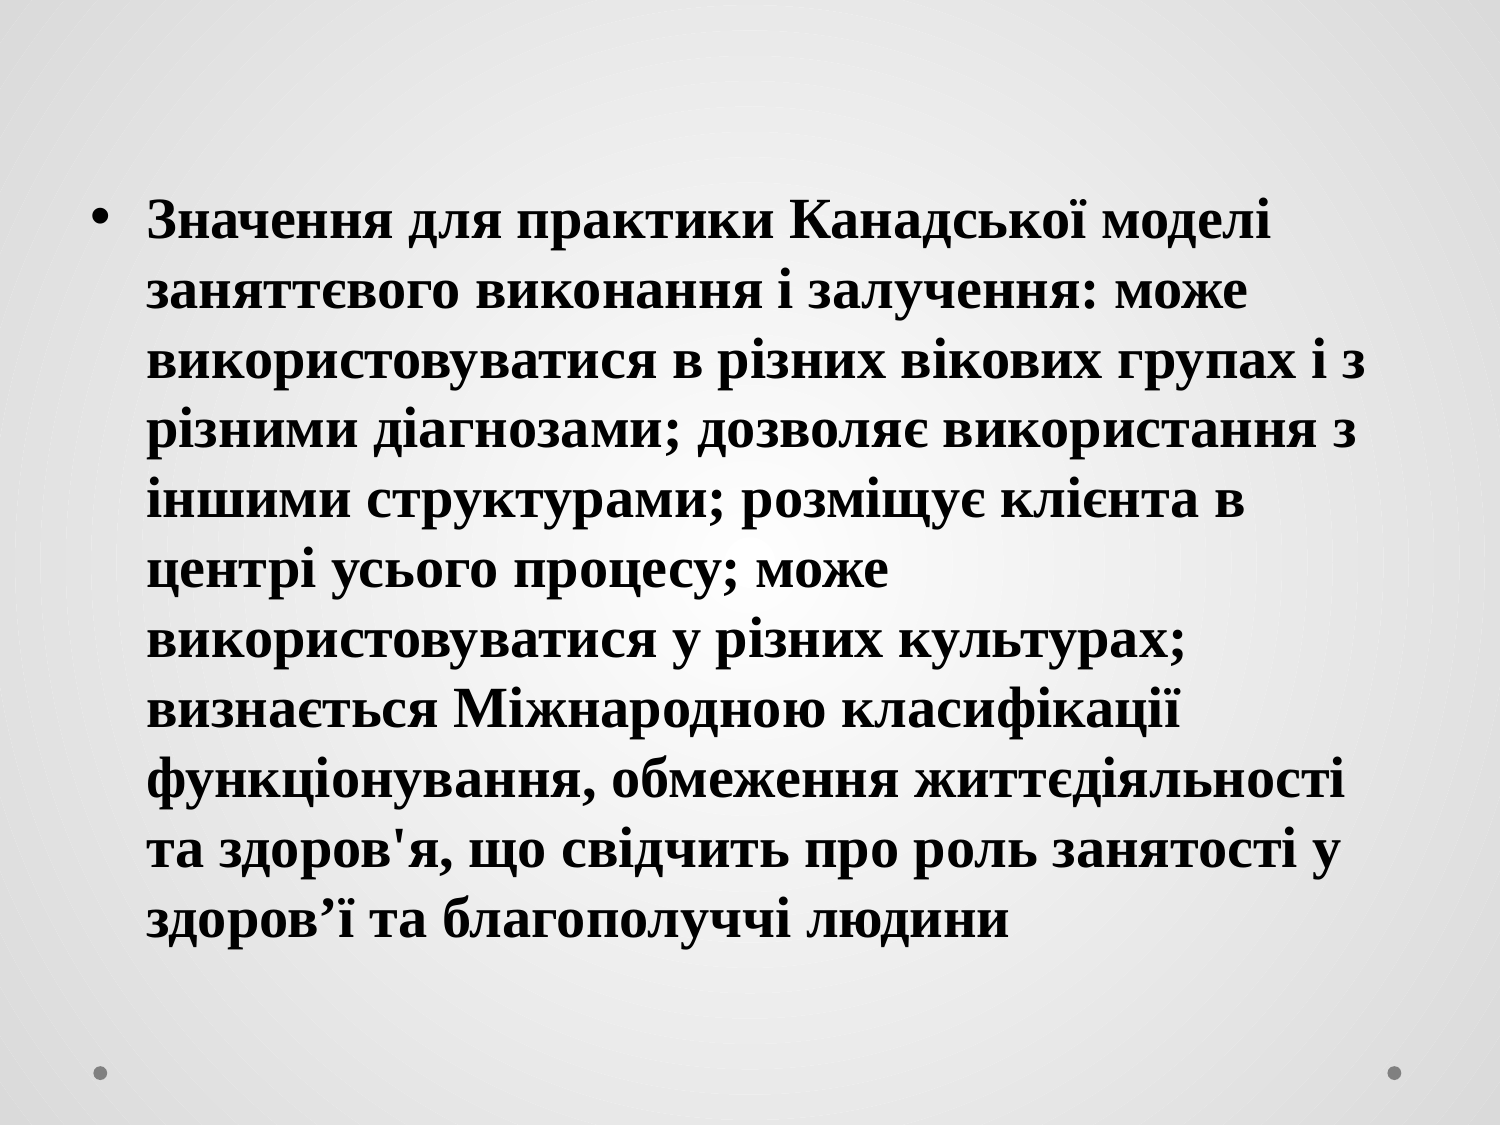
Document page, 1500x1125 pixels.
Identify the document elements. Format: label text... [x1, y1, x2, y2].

list Значення для практики Канадської моделі заняттєвого виконання і залучення: може використовуватися в різних вікових групах і з різними діагнозами; дозволяє використання з іншими структурами; розміщує клієнта в центрі усього процесу; може використовуватися у різних культурах; визнається Міжнародною класифікації функціонування, обмеження життєдіяльності та здоров'я, що свідчить про роль занятості у здоров’ї та благополуччі людини [75, 172, 1425, 1005]
